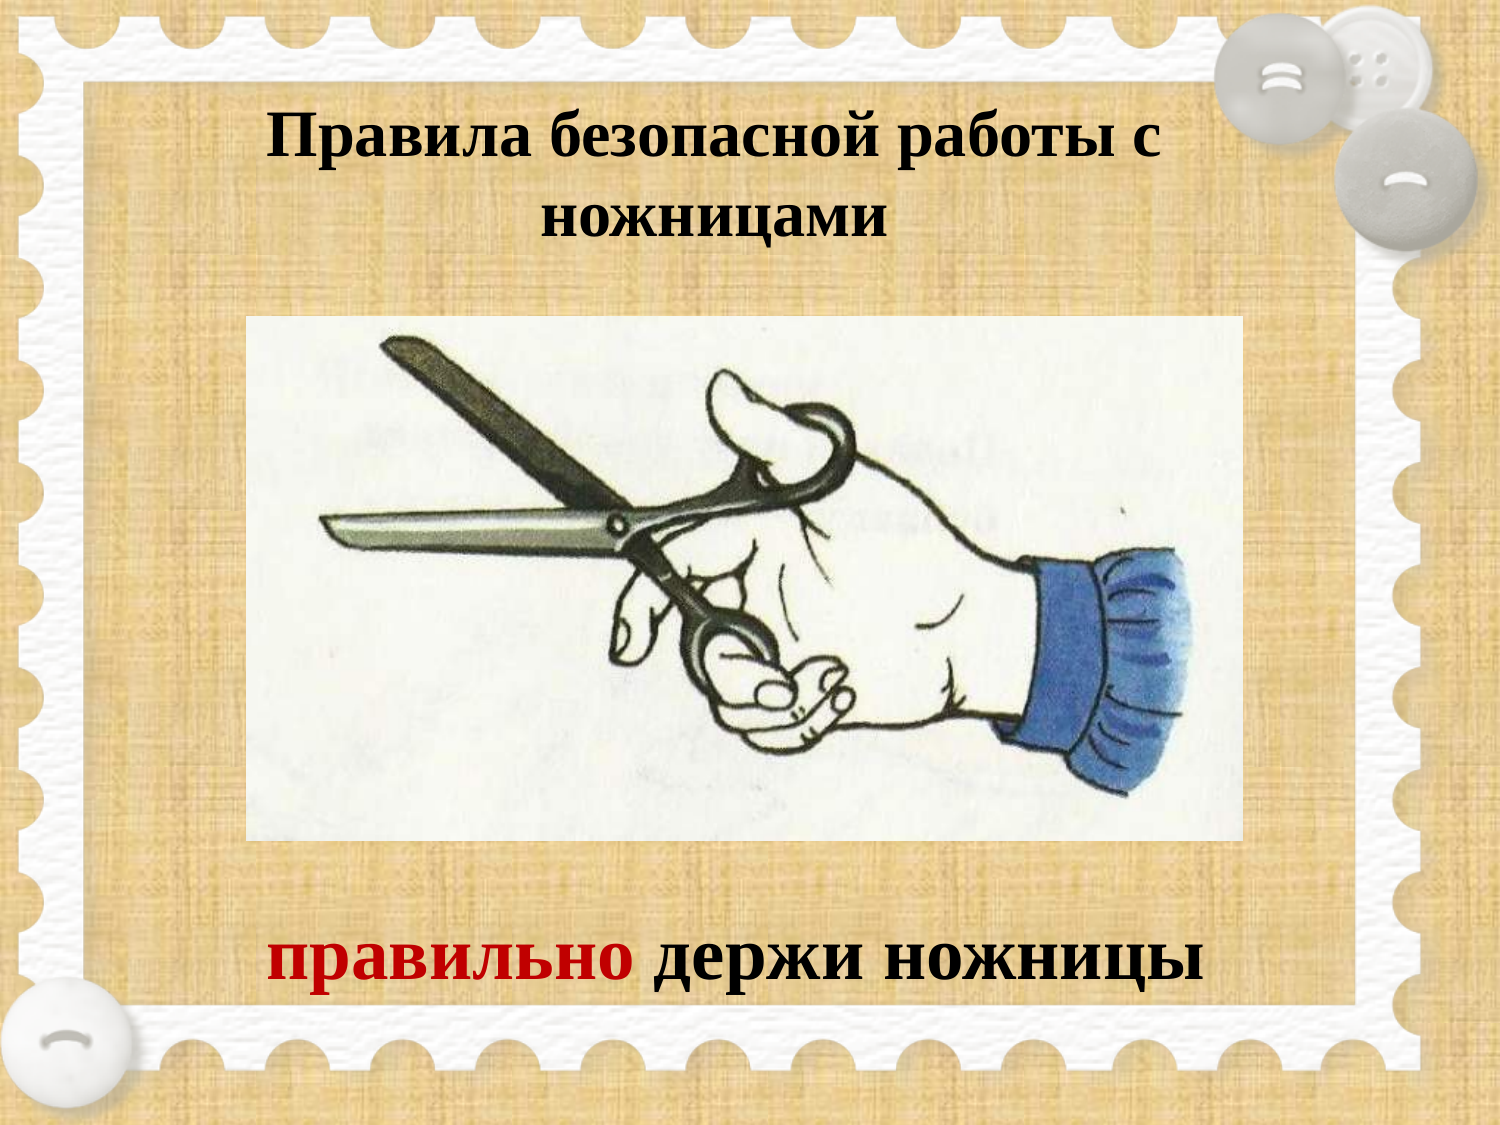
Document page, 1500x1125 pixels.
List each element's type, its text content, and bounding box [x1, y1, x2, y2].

picture [245, 316, 1243, 841]
text_box правильно держи ножницы [70, 855, 1421, 1043]
title Правила безопасной работы с ножницами [82, 82, 1348, 258]
